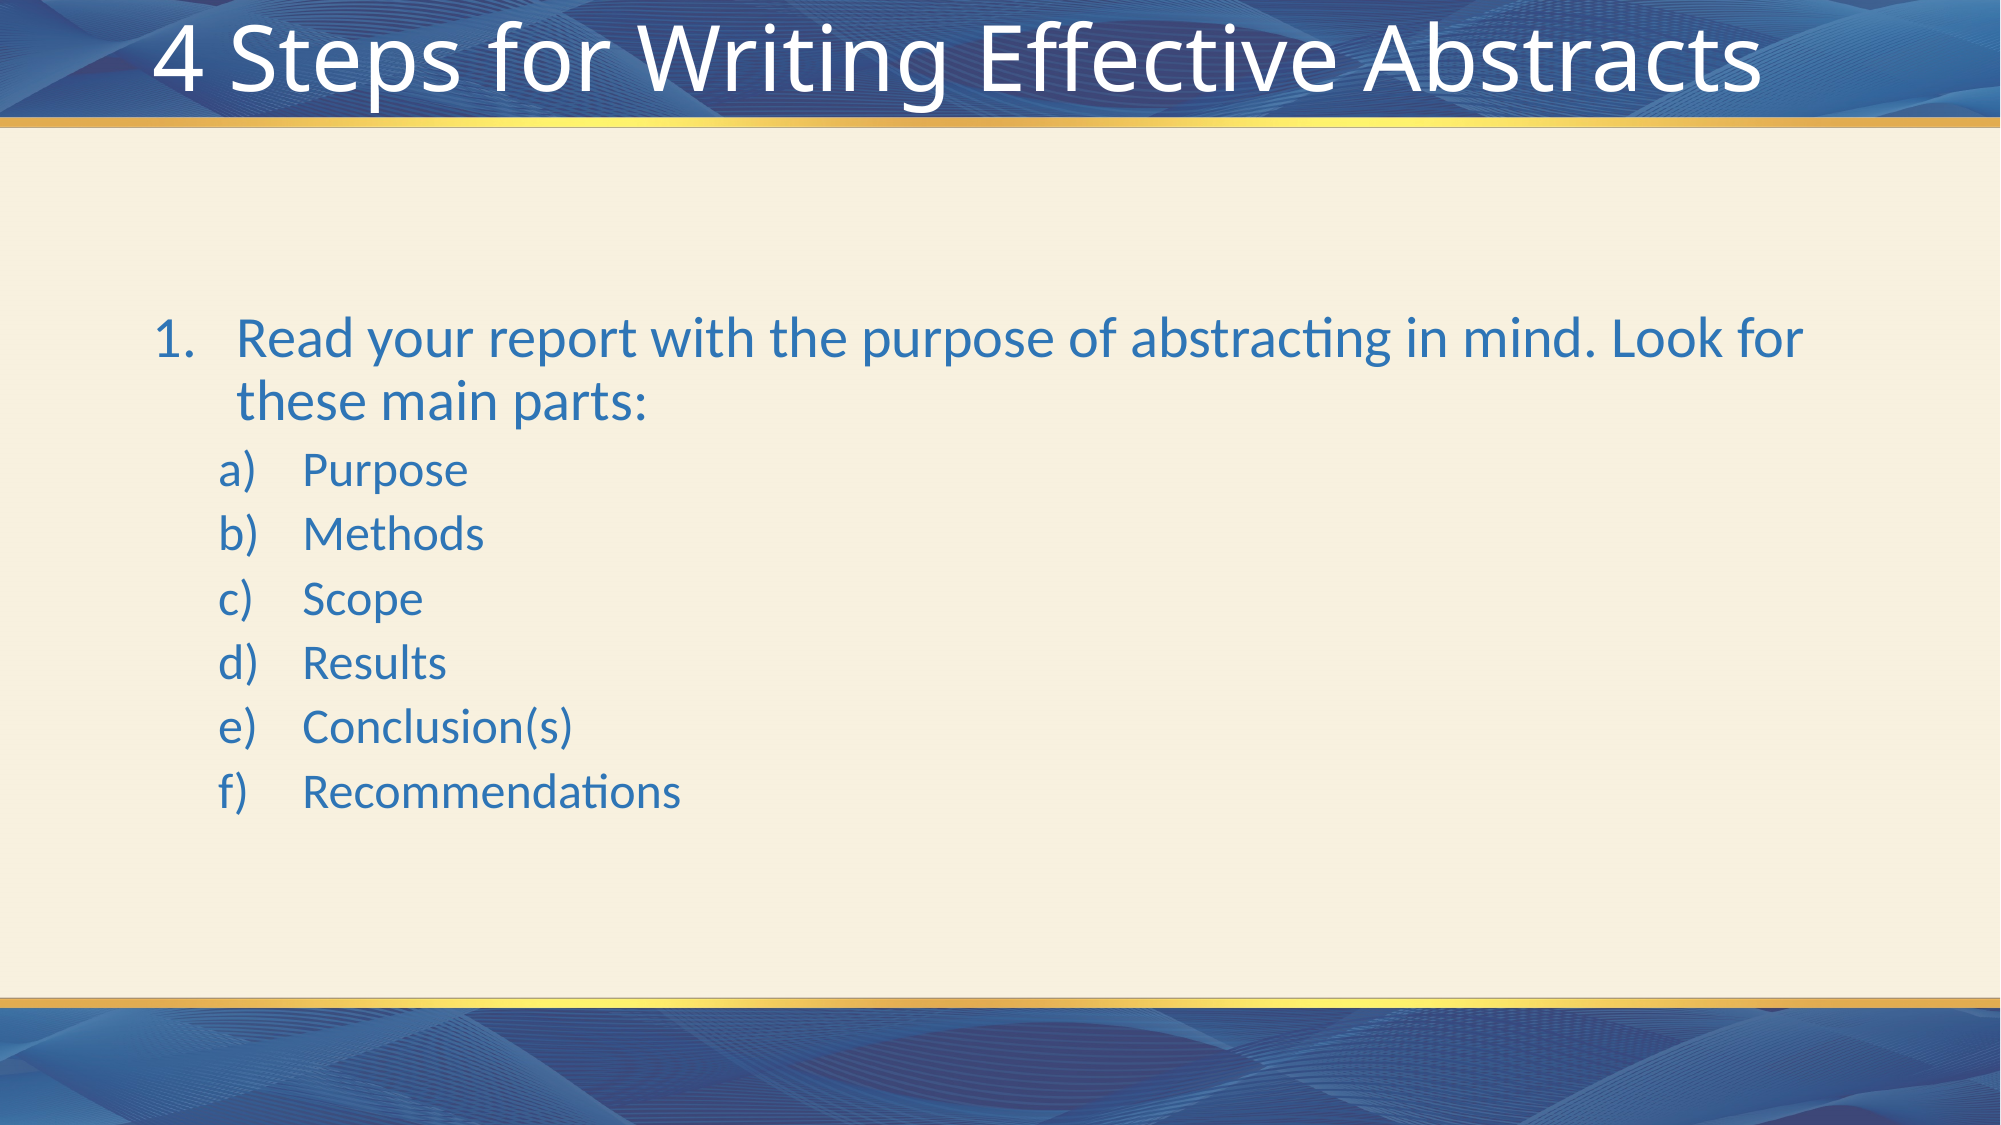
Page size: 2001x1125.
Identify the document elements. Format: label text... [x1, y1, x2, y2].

list Read your report with the purpose of abstracting in mind. Look for these main parts: Purpose Methods Scope Results Conclusion(s) Recommendations [137, 299, 1863, 1014]
picture [0, 0, 2001, 1125]
title 4 Steps for Writing Effective Abstracts [137, 0, 1863, 171]
